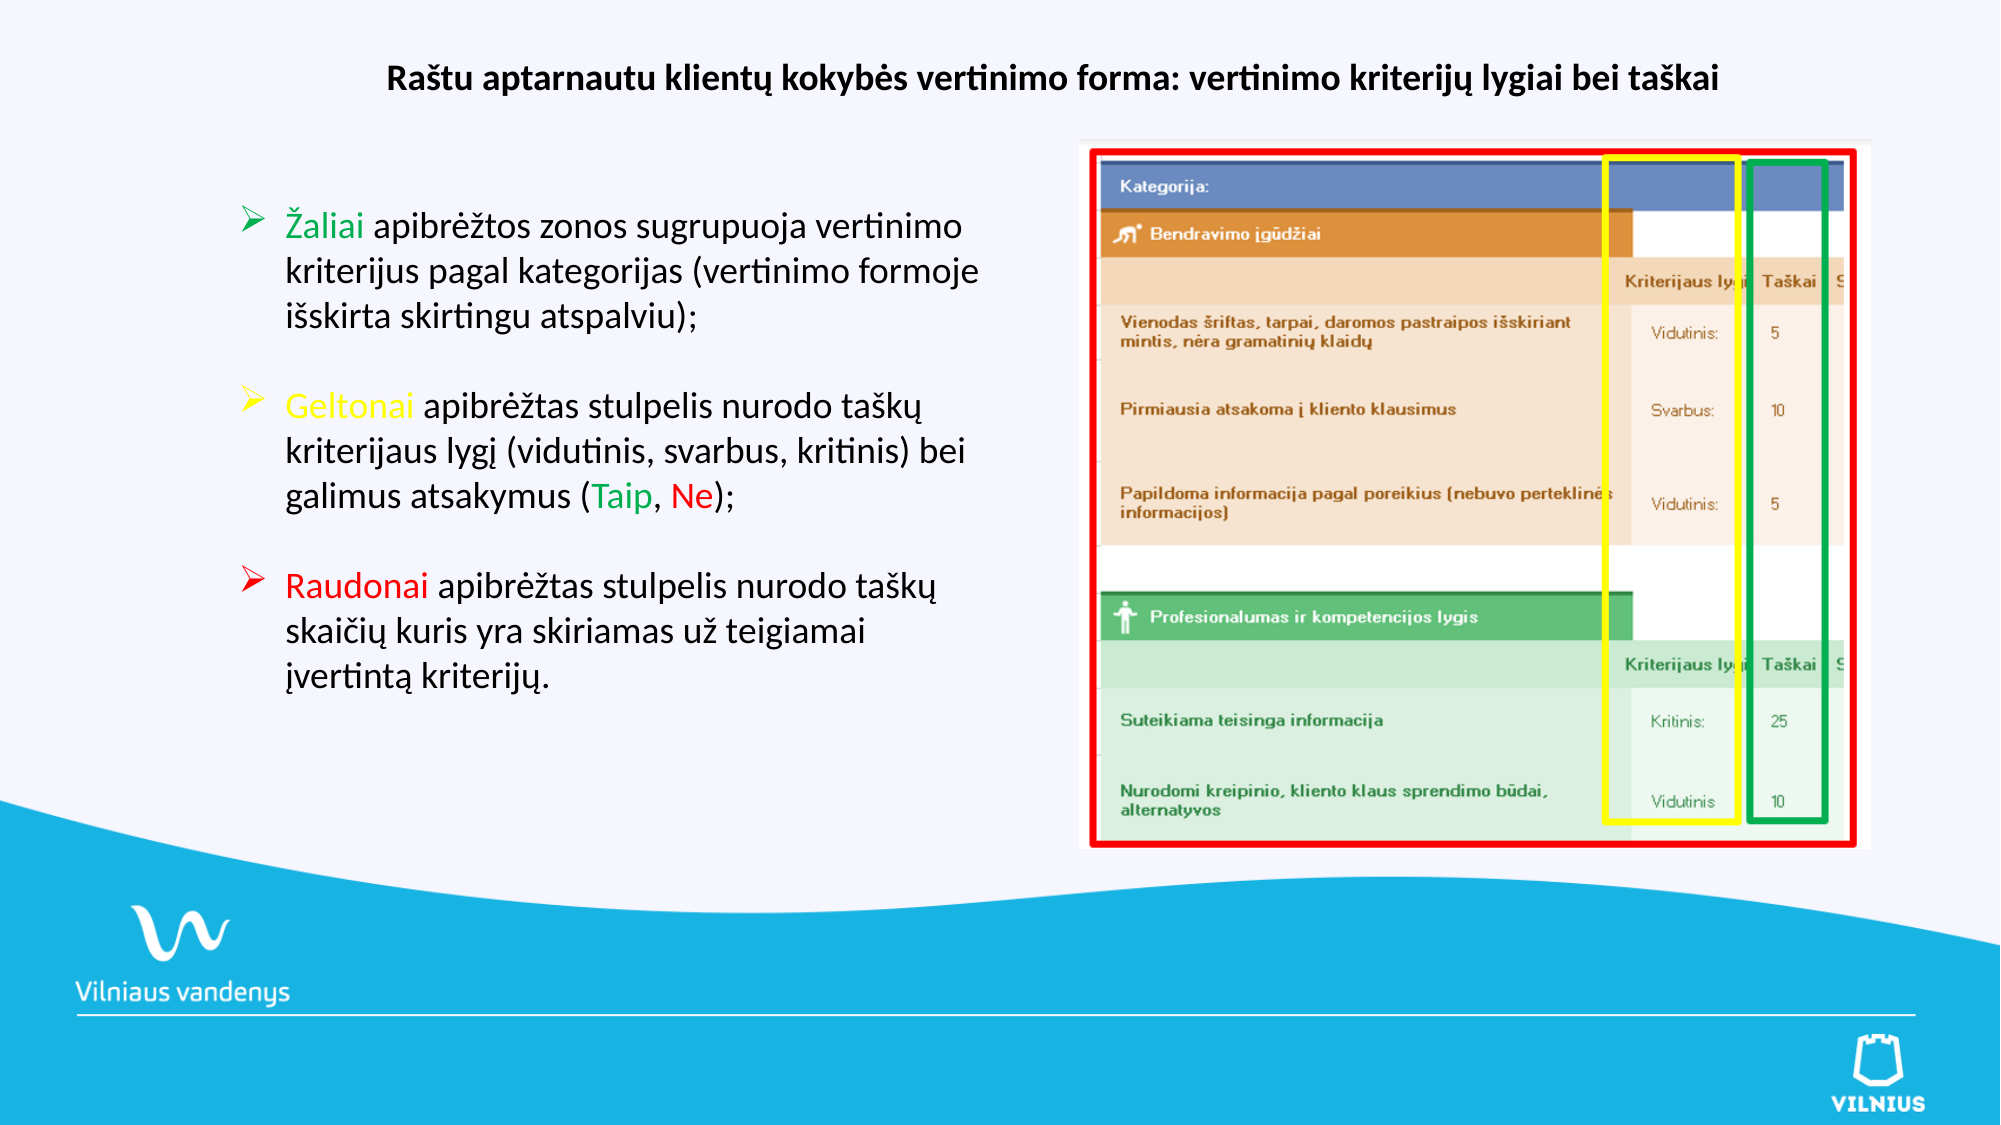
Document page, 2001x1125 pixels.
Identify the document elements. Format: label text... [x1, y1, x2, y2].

text_box Raštu aptarnautu klientų kokybės vertinimo forma: vertinimo kriterijų lygiai bei taškai [371, 45, 1788, 106]
text_box Žaliai apibrėžtos zonos sugrupuoja vertinimo kriterijus pagal kategorijas (vertinimo formoje išskirta skirtingu atspalviu); Geltonai apibrėžtas stulpelis nurodo taškų kriterijaus lygį (vidutinis, svarbus, kritinis) bei galimus atsakymus (Taip, Ne); Raudonai apibrėžtas stulpelis nurodo taškų skaičių kuris yra skiriamas už teigiamai įvertintą kriterijų. [223, 193, 998, 794]
picture [0, 139, 2000, 1125]
